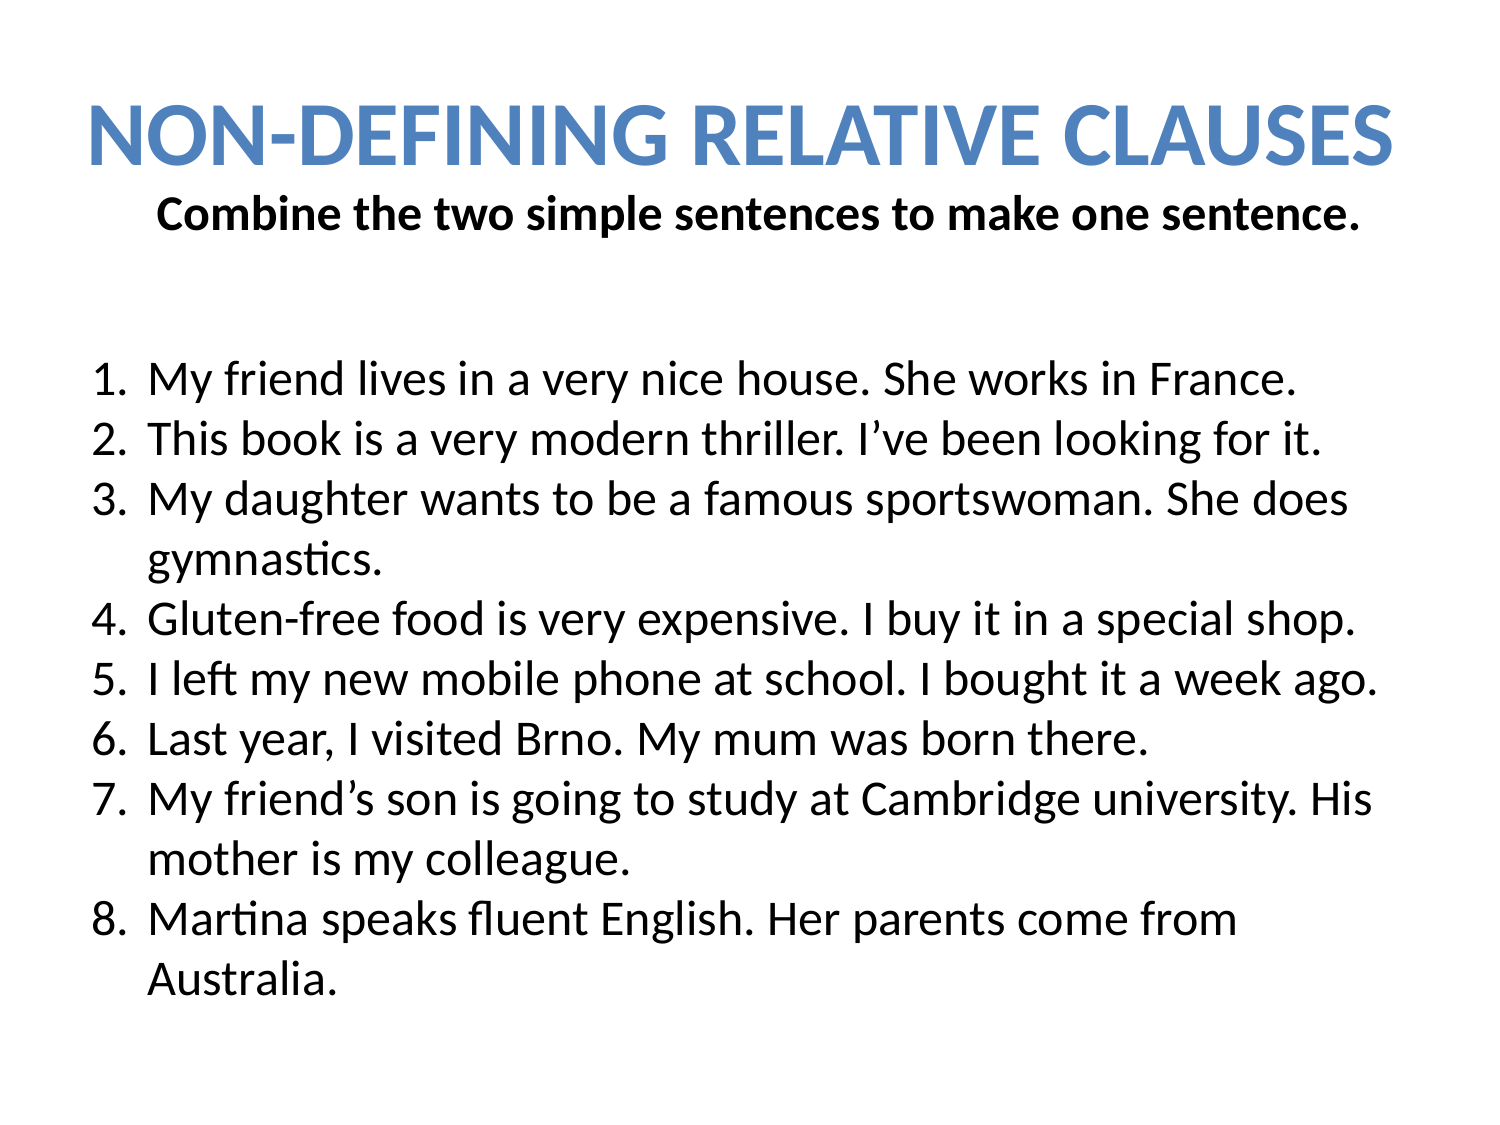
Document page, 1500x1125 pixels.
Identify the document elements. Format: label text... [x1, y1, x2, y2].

text_box My friend lives in a very nice house. She works in France. This book is a very modern thriller. I’ve been looking for it. My daughter wants to be a famous sportswoman. She does gymnastics. Gluten-free food is very expensive. I buy it in a special shop. I left my new mobile phone at school. I bought it a week ago. Last year, I visited Brno. My mum was born there. My friend’s son is going to study at Cambridge university. His mother is my colleague. Martina speaks fluent English. Her parents come from Australia. [76, 338, 1412, 1013]
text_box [64, 66, 1418, 249]
